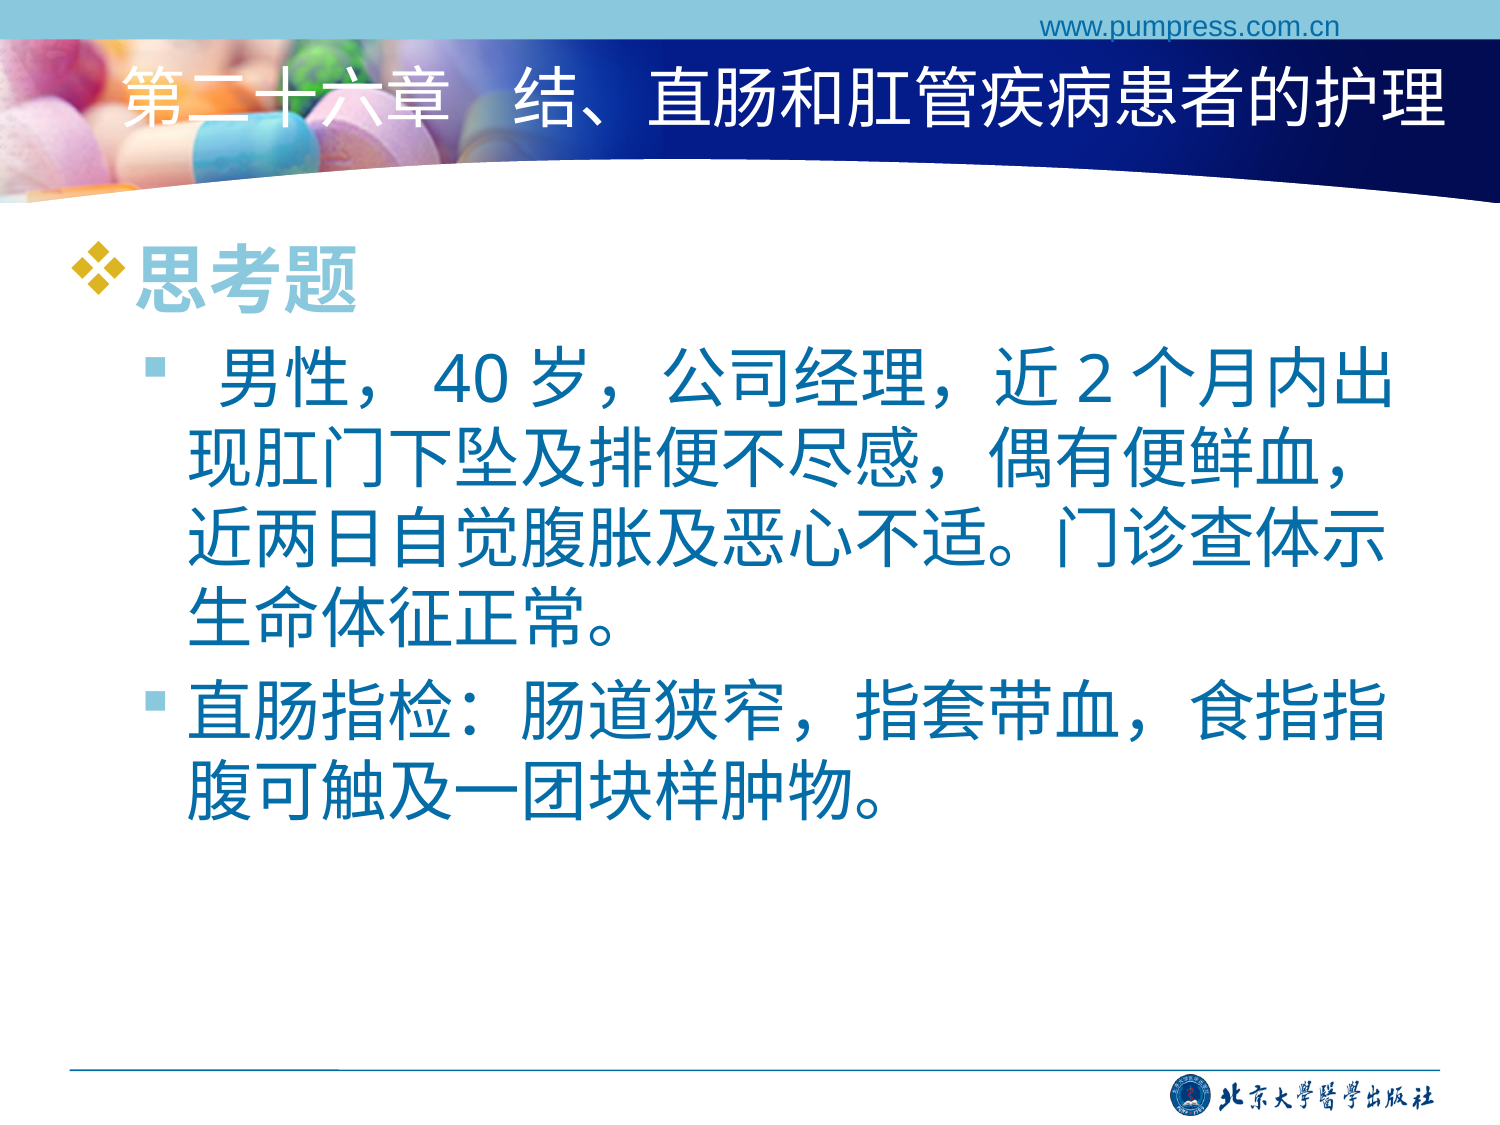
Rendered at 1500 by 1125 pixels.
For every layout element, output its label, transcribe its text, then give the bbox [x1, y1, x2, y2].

title 第二十六章 结、直肠和肛管疾病患者的护理 [76, 49, 1463, 143]
picture [1170, 1074, 1436, 1118]
list 思考题 男性，40岁，公司经理，近2个月内出现肛门下坠及排便不尽感，偶有便鲜血，近两日自觉腹胀及恶心不适。门诊查体示生命体征正常。 直肠指检：肠道狭窄，指套带血，食指指腹可触及一团块样肿物。 [49, 224, 1463, 1026]
slide_number www.pumpress.com.cn [1025, 0, 1463, 38]
picture [0, 40, 1500, 203]
